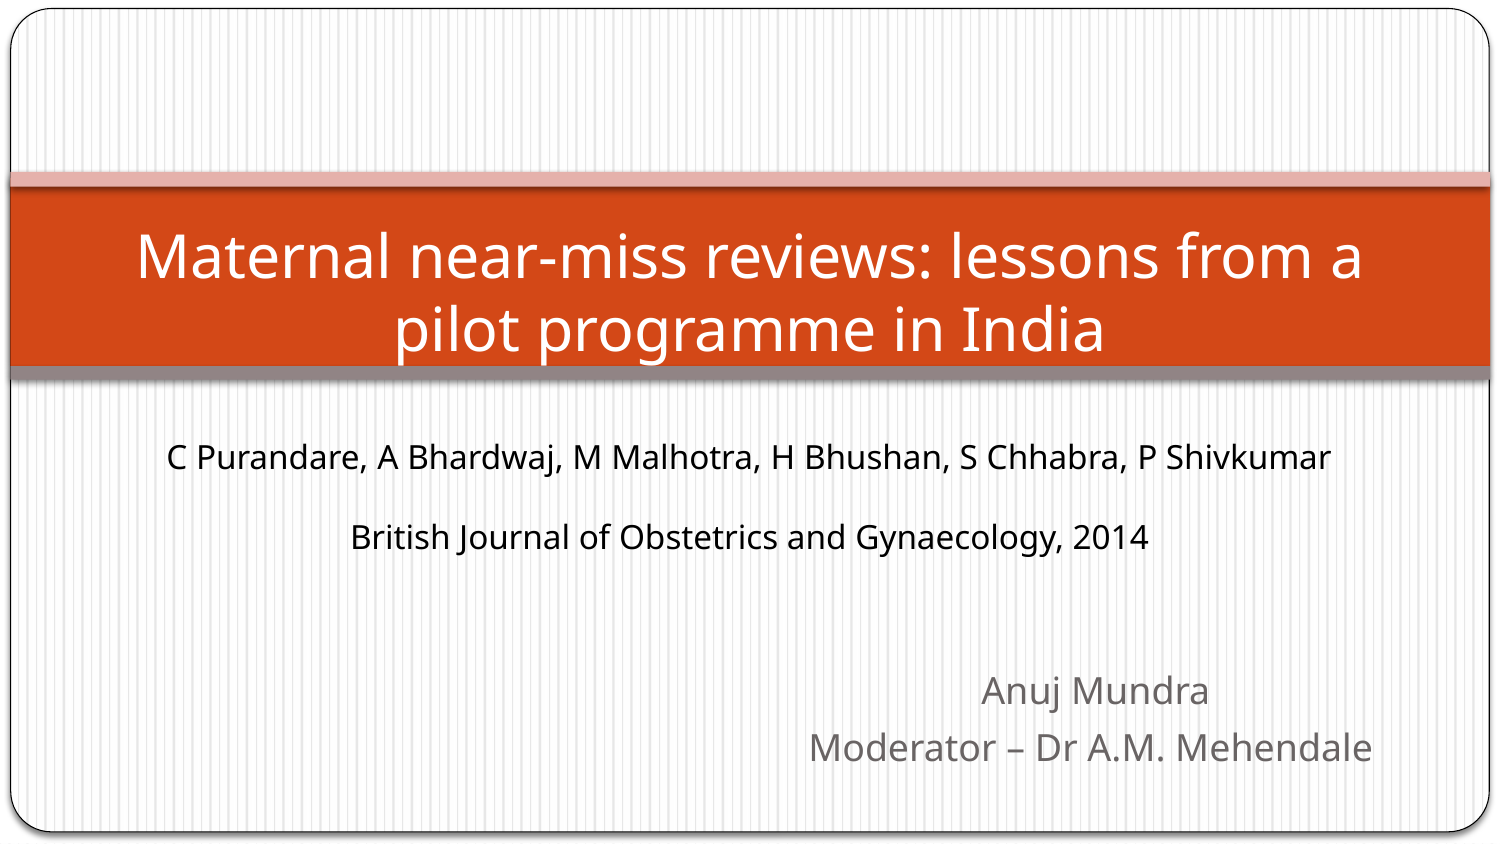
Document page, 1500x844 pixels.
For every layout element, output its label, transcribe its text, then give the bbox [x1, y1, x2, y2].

title Maternal near-miss reviews: lessons from a pilot programme in India C Purandare, A Bhardwaj, M Malhotra, H Bhushan, S Chhabra, P Shivkumar British Journal of Obstetrics and Gynaecology, 2014 [50, 209, 1450, 572]
subtitle Anuj Mundra Moderator – Dr A.M. Mehendale [695, 659, 1496, 801]
